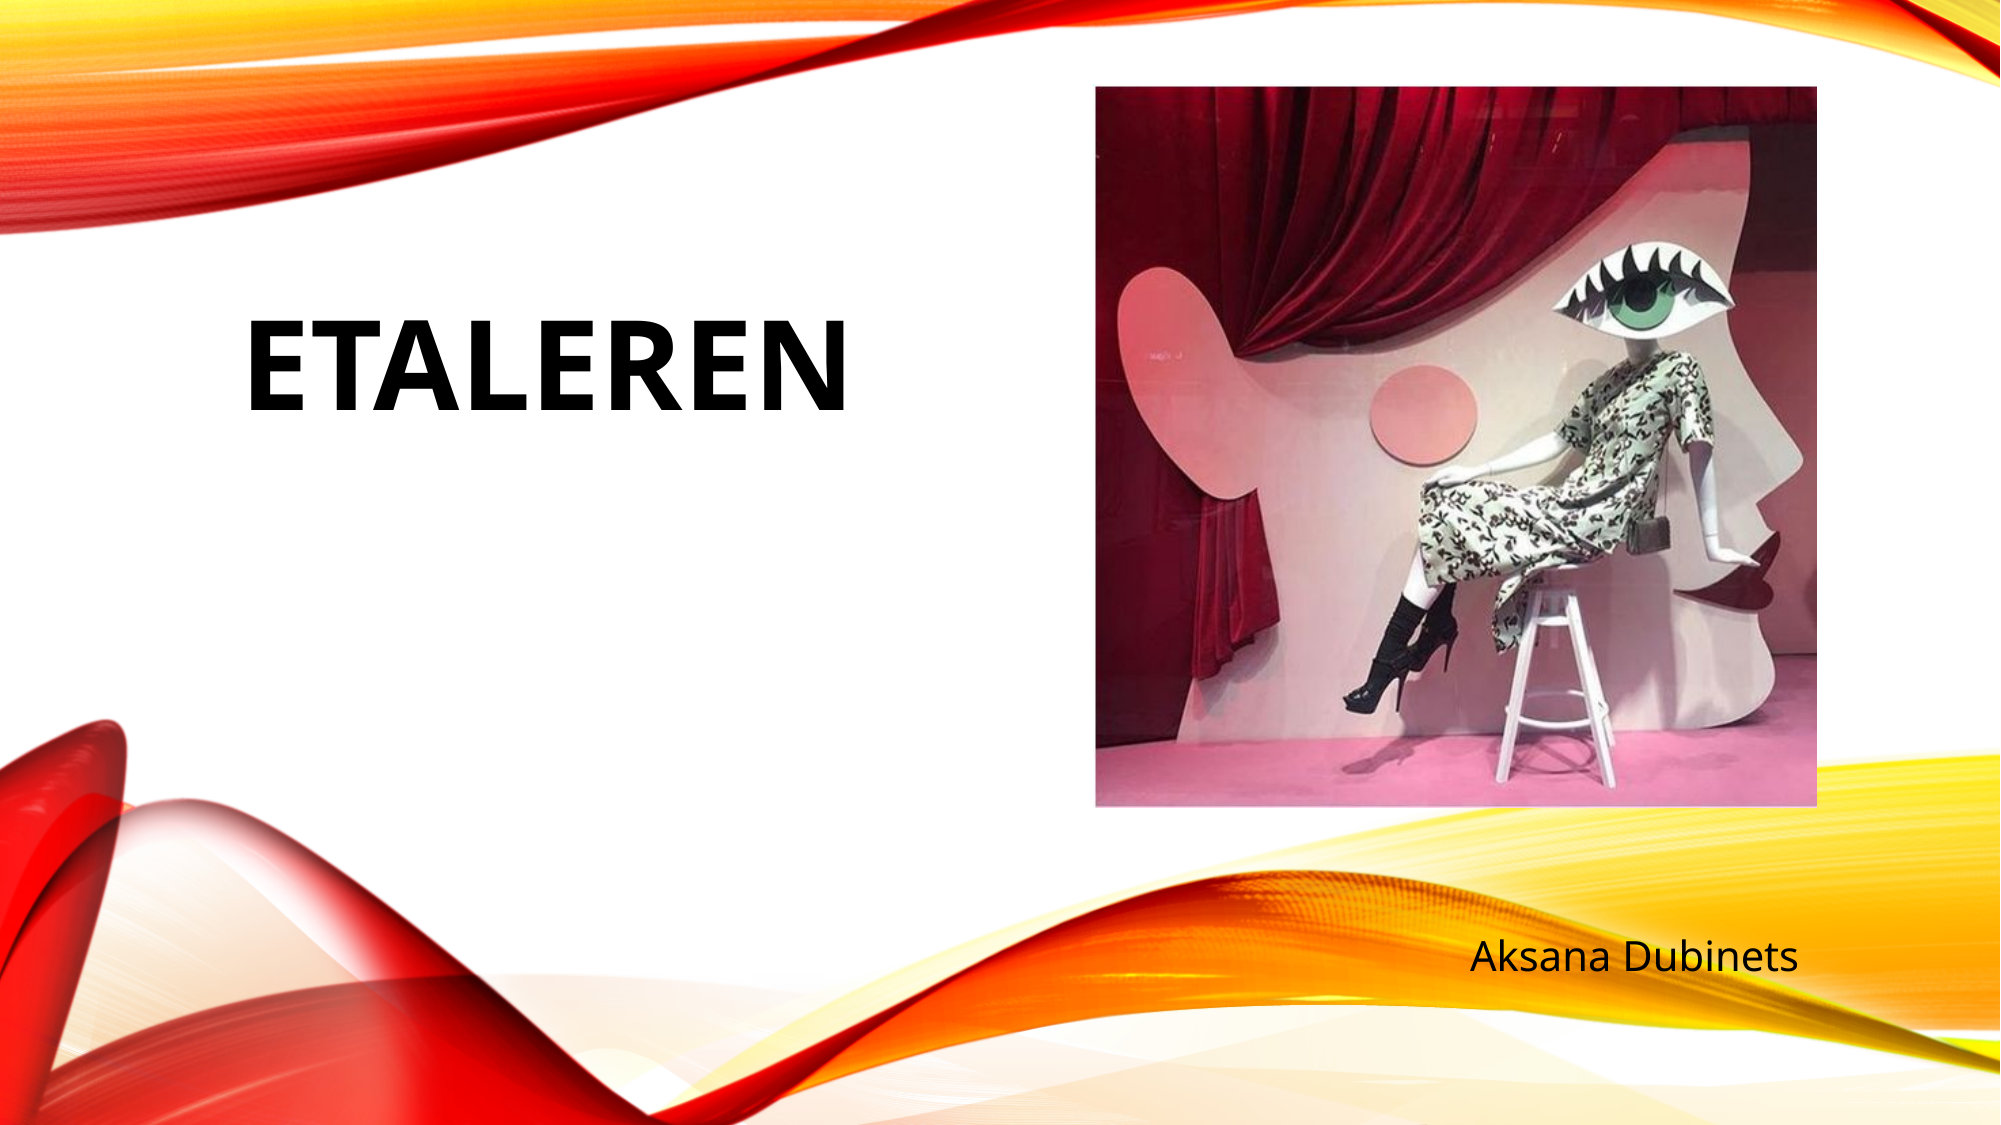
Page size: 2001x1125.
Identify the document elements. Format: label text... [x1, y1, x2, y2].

subtitle Aksana Dubinets [1455, 927, 1903, 1029]
picture [0, 0, 2000, 1125]
title Etaleren [225, 295, 1093, 596]
